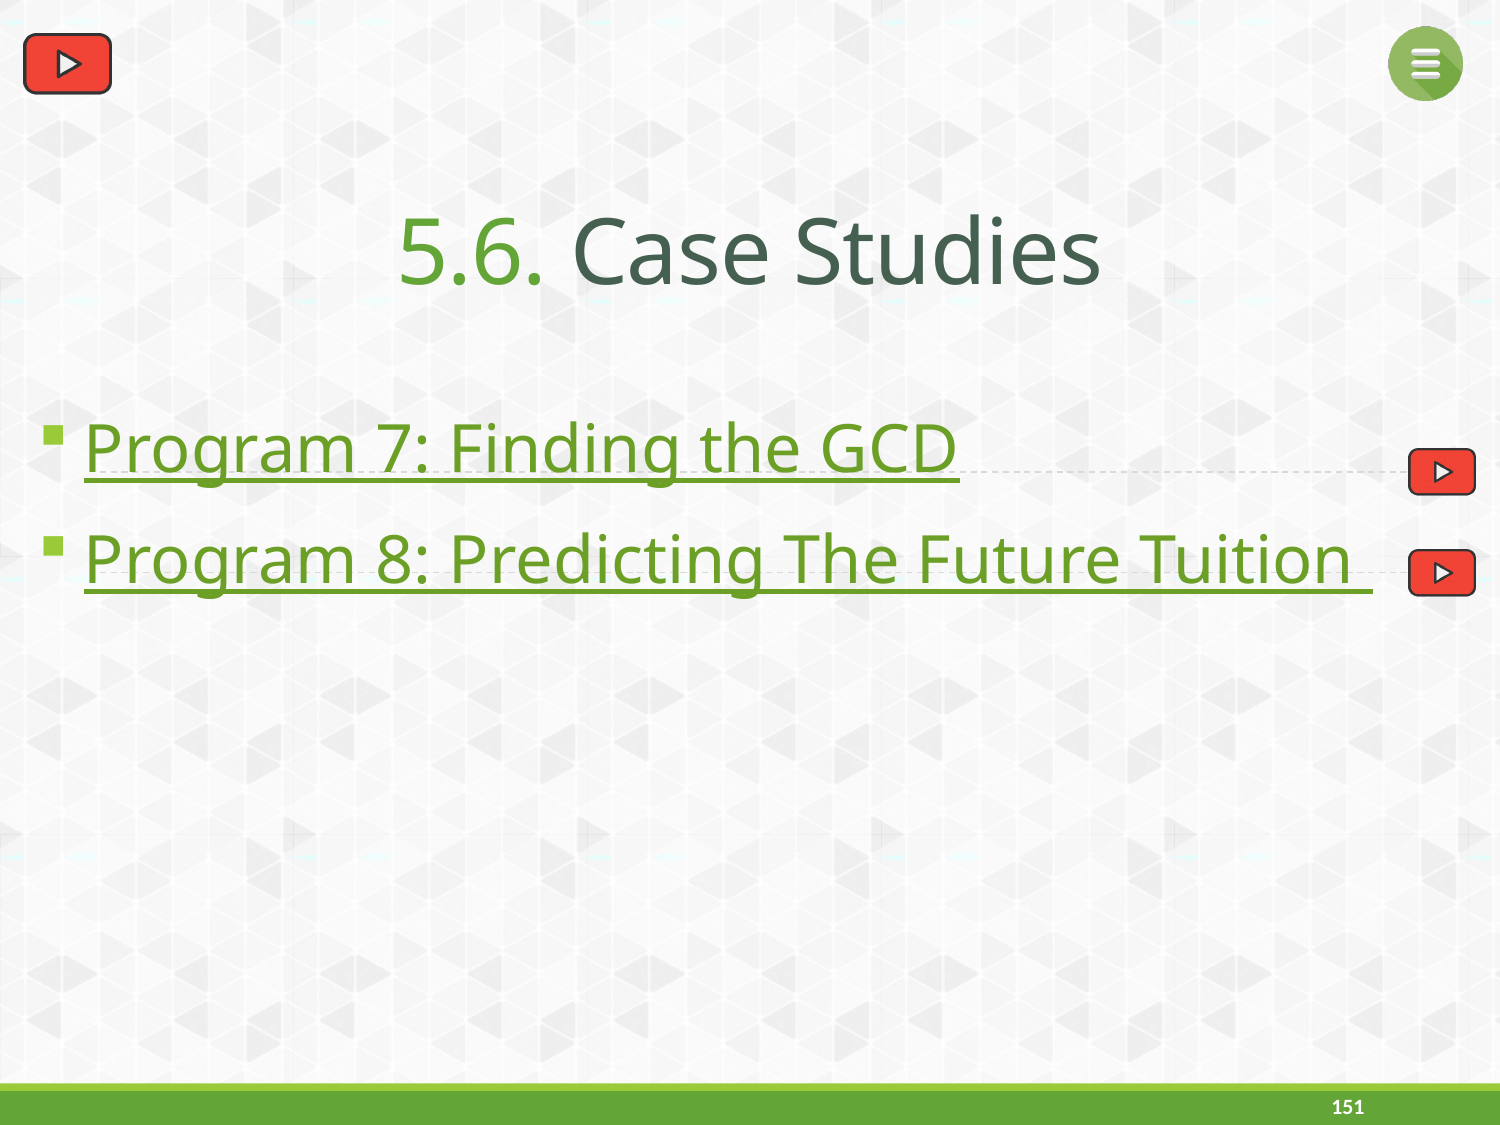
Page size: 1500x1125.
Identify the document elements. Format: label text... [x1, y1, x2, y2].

picture [0, 0, 1500, 1083]
list Program 7: Finding the GCD Program 8: Predicting The Future Tuition [23, 399, 1476, 1078]
title 5.6. Case Studies [23, 112, 1476, 399]
slide_number 151 [1218, 1090, 1380, 1121]
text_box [99, 538, 1477, 607]
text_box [99, 437, 1477, 507]
